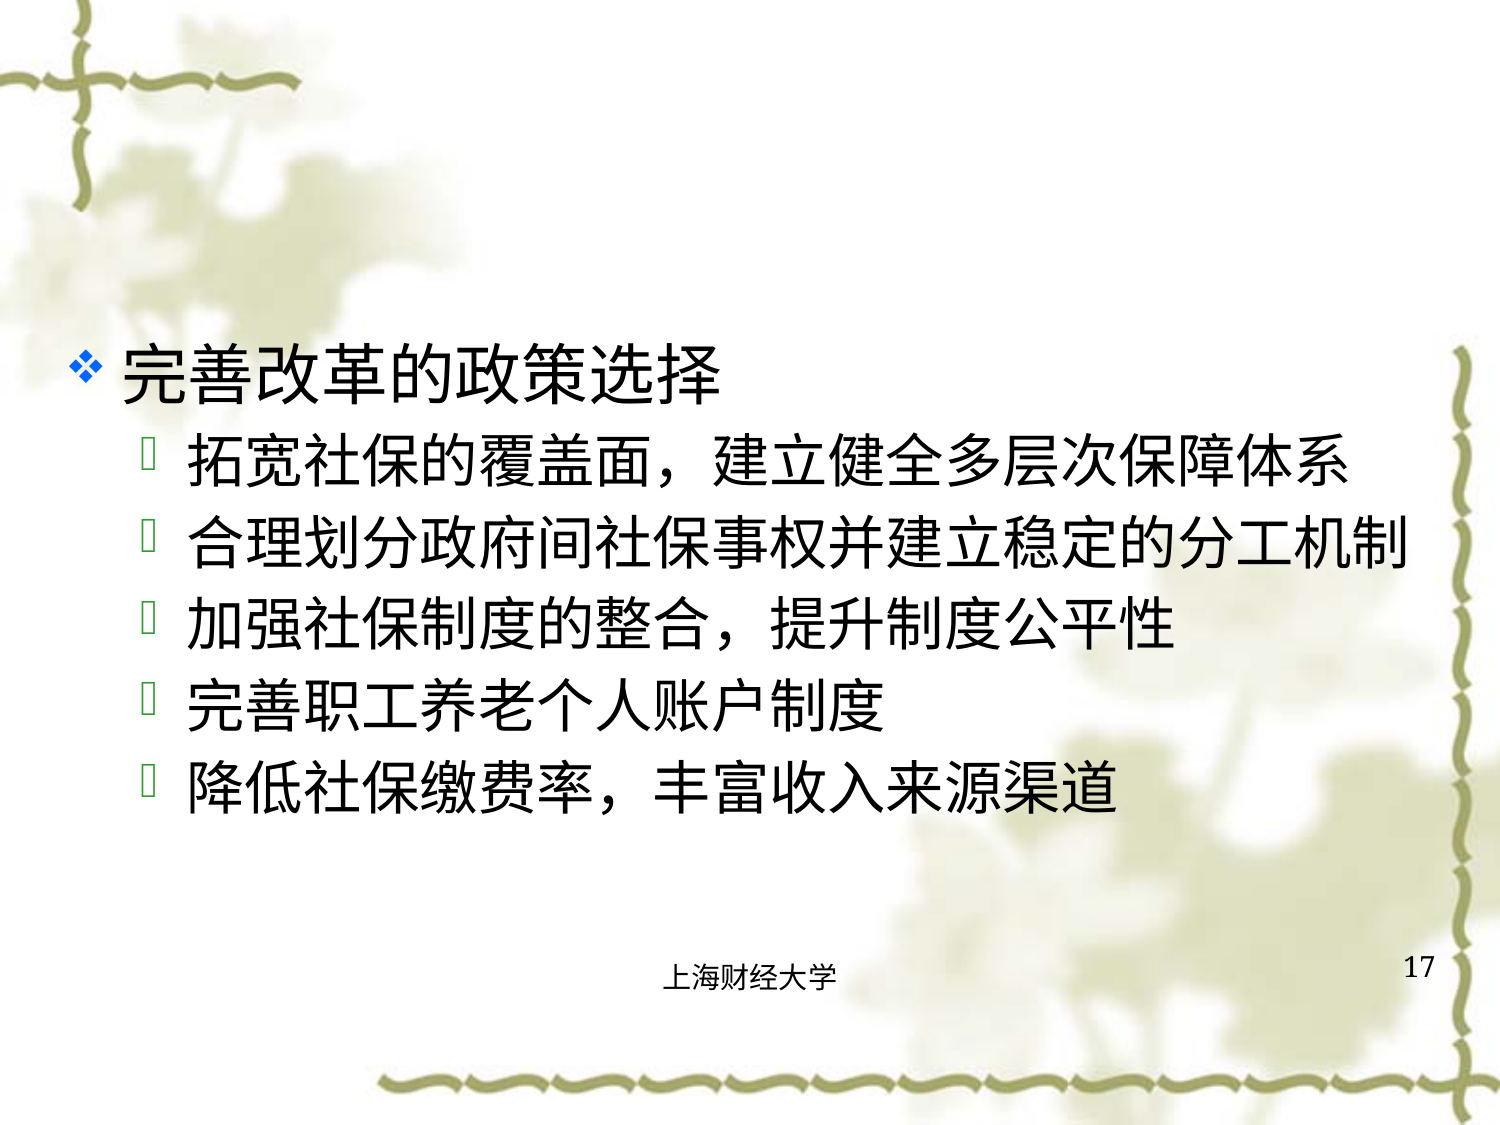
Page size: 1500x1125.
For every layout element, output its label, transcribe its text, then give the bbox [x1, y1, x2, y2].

footer 上海财经大学 [512, 952, 988, 1066]
list 完善改革的政策选择 拓宽社保的覆盖面，建立健全多层次保障体系 合理划分政府间社保事权并建立稳定的分工机制 加强社保制度的整合，提升制度公平性 完善职工养老个人账户制度 降低社保缴费率，丰富收入来源渠道 [49, 324, 1452, 963]
slide_number 17 [1074, 940, 1451, 1066]
picture [0, 0, 1500, 1125]
